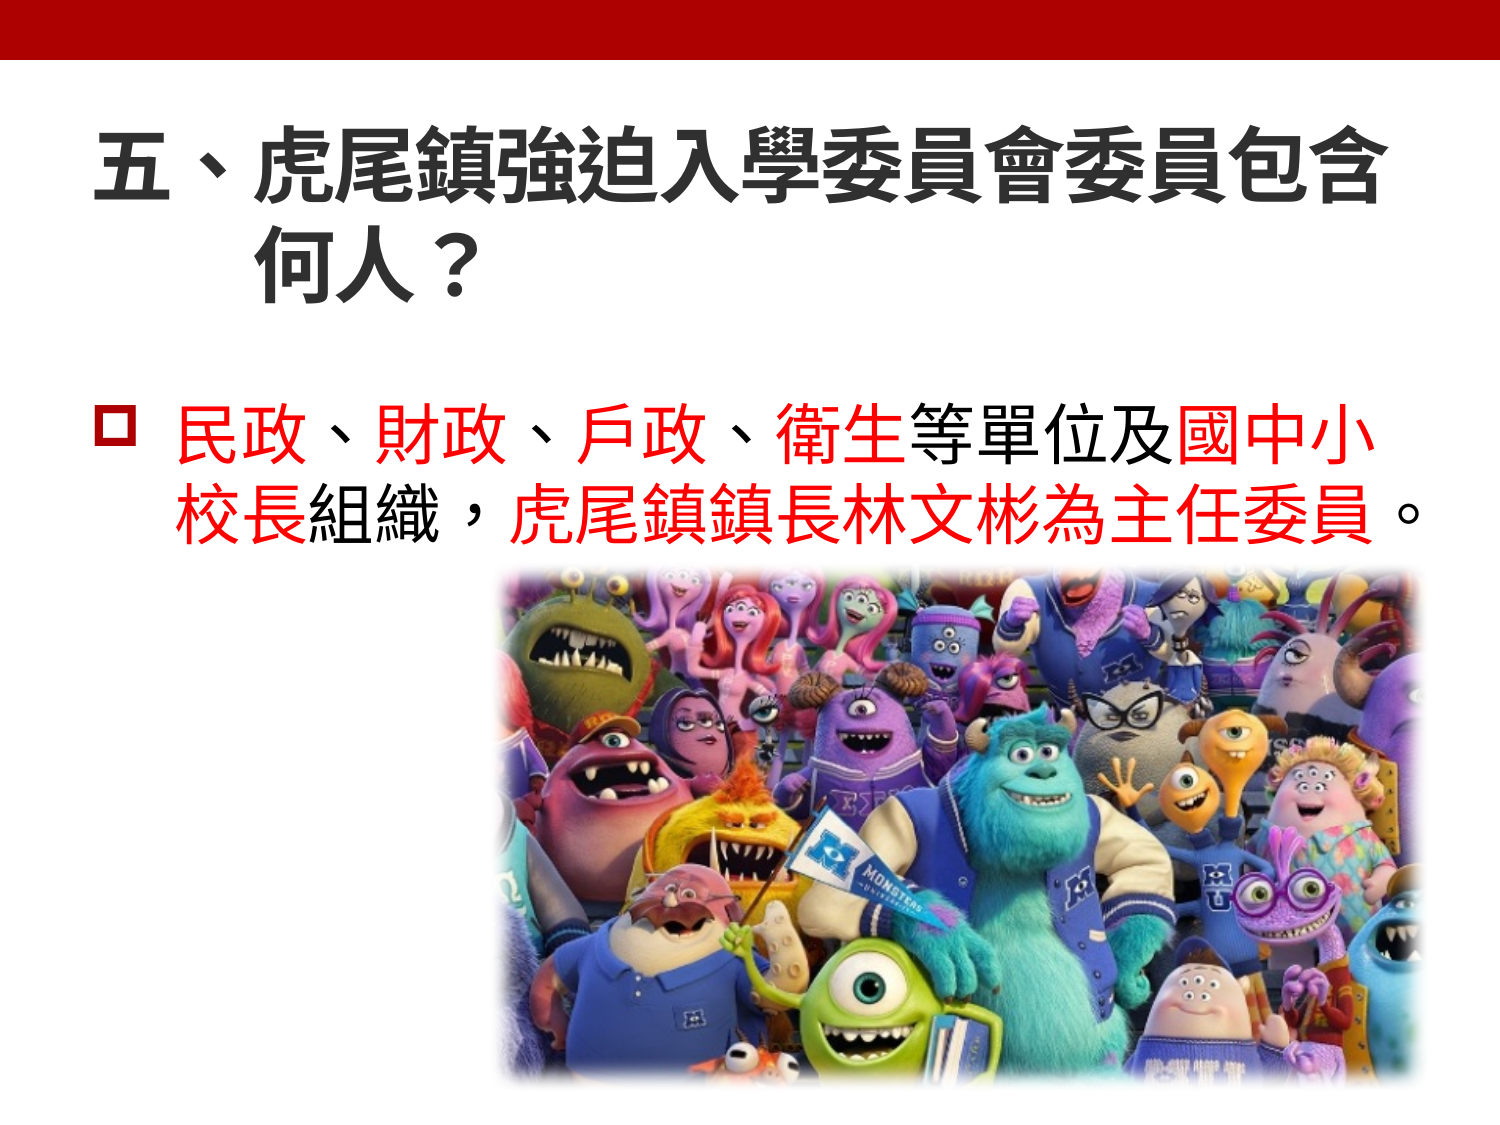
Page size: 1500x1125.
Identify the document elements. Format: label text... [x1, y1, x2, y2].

list 民政、財政、戶政、衛生等單位及國中小校長組織，虎尾鎮鎮長林文彬為主任委員。 [75, 385, 1425, 1063]
title 五、虎尾鎮強迫入學委員會委員包含 何人？ [75, 87, 1425, 339]
picture [489, 562, 1428, 1091]
